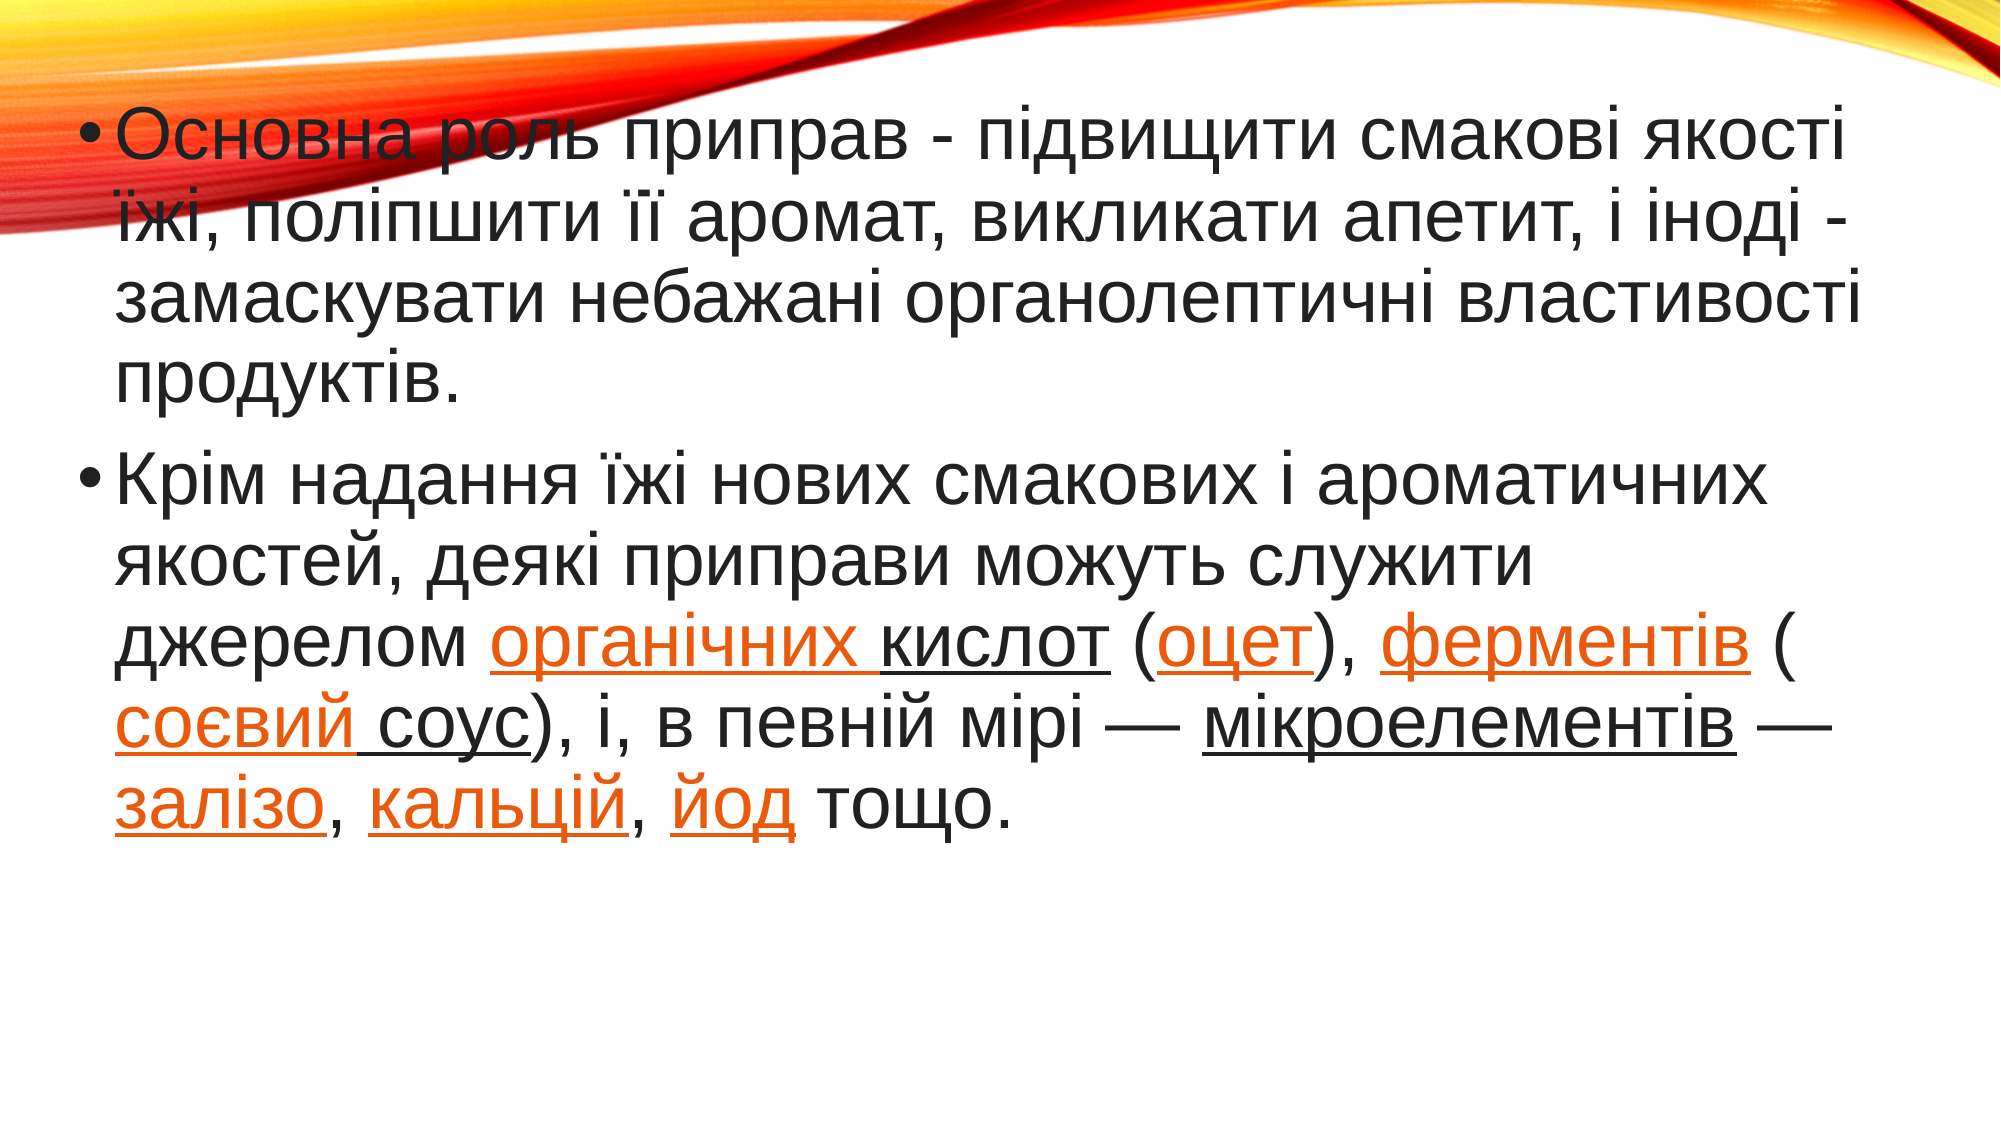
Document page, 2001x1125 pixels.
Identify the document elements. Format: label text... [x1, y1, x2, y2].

picture [0, 0, 2000, 237]
list Основна роль приправ - підвищити смакові якості їжі, поліпшити її аромат, викликати апетит, і іноді - замаскувати небажані органолептичні властивості продуктів. Крім надання їжі нових смакових і ароматичних якостей, деякі приправи можуть служити джерелом органічних кислот (оцет), ферментів (соєвий соус), і, в певній мірі — мікроелементів — залізо, кальцій, йод тощо. [62, 87, 1946, 1055]
